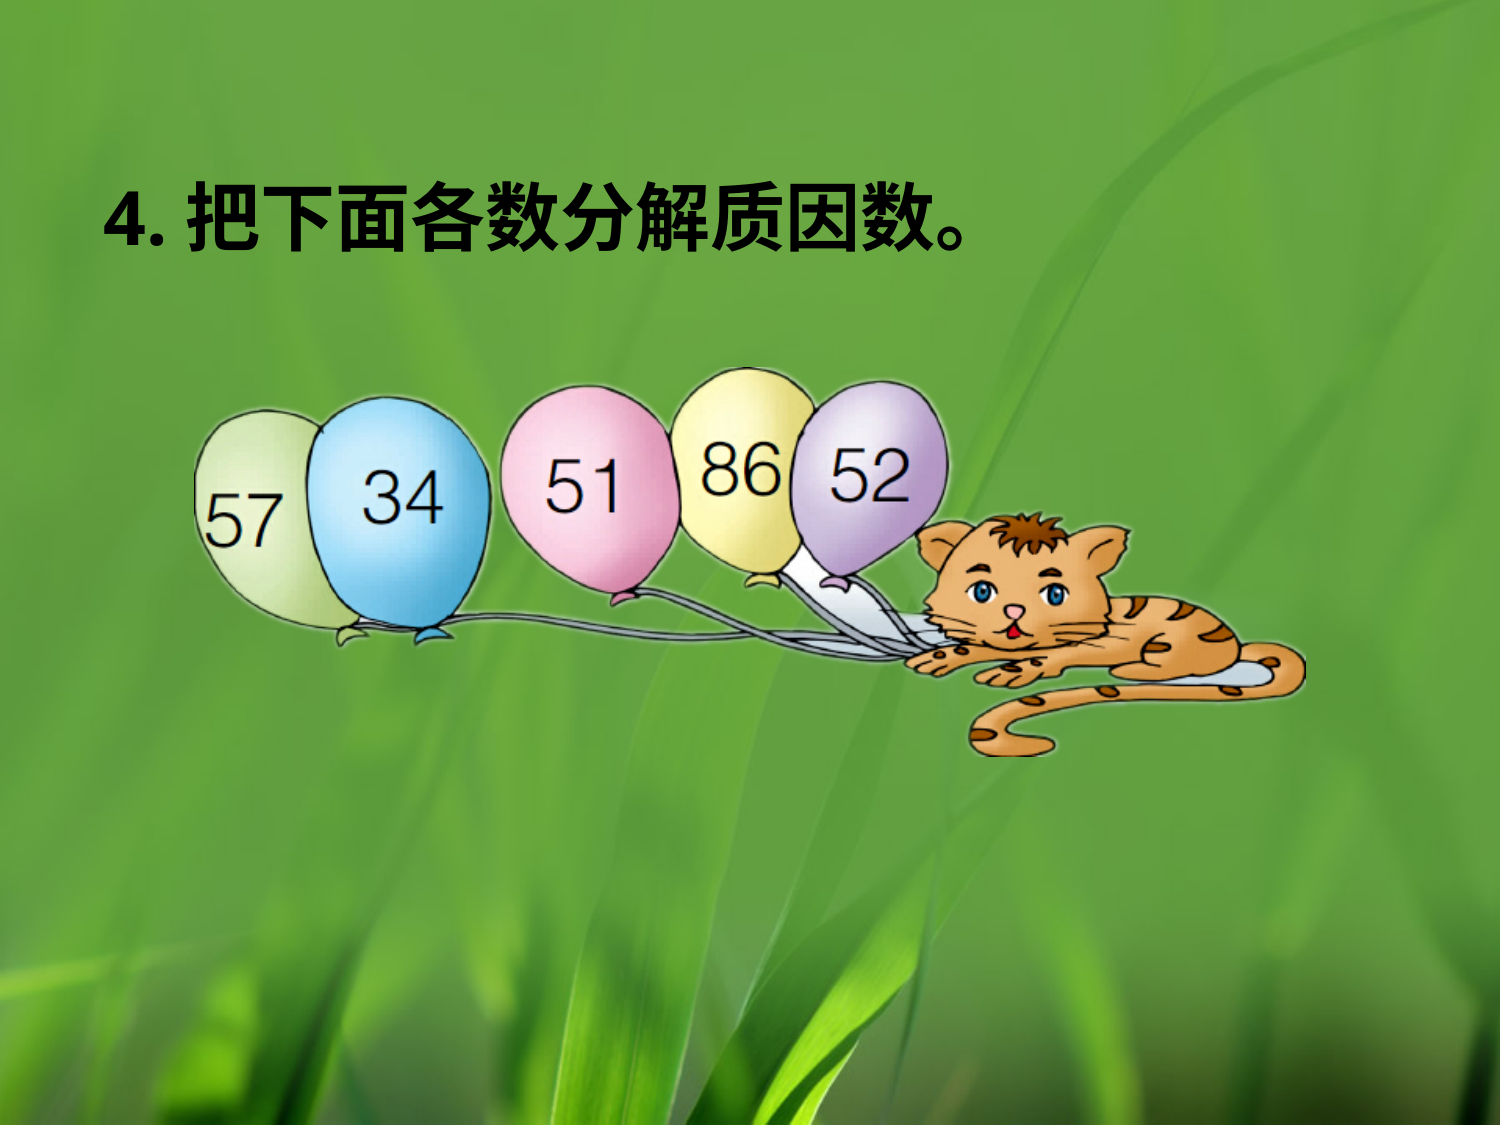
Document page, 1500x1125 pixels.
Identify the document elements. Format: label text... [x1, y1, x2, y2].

text_box 4.把下面各数分解质因数。 [88, 163, 1043, 269]
picture [0, 0, 1500, 1125]
